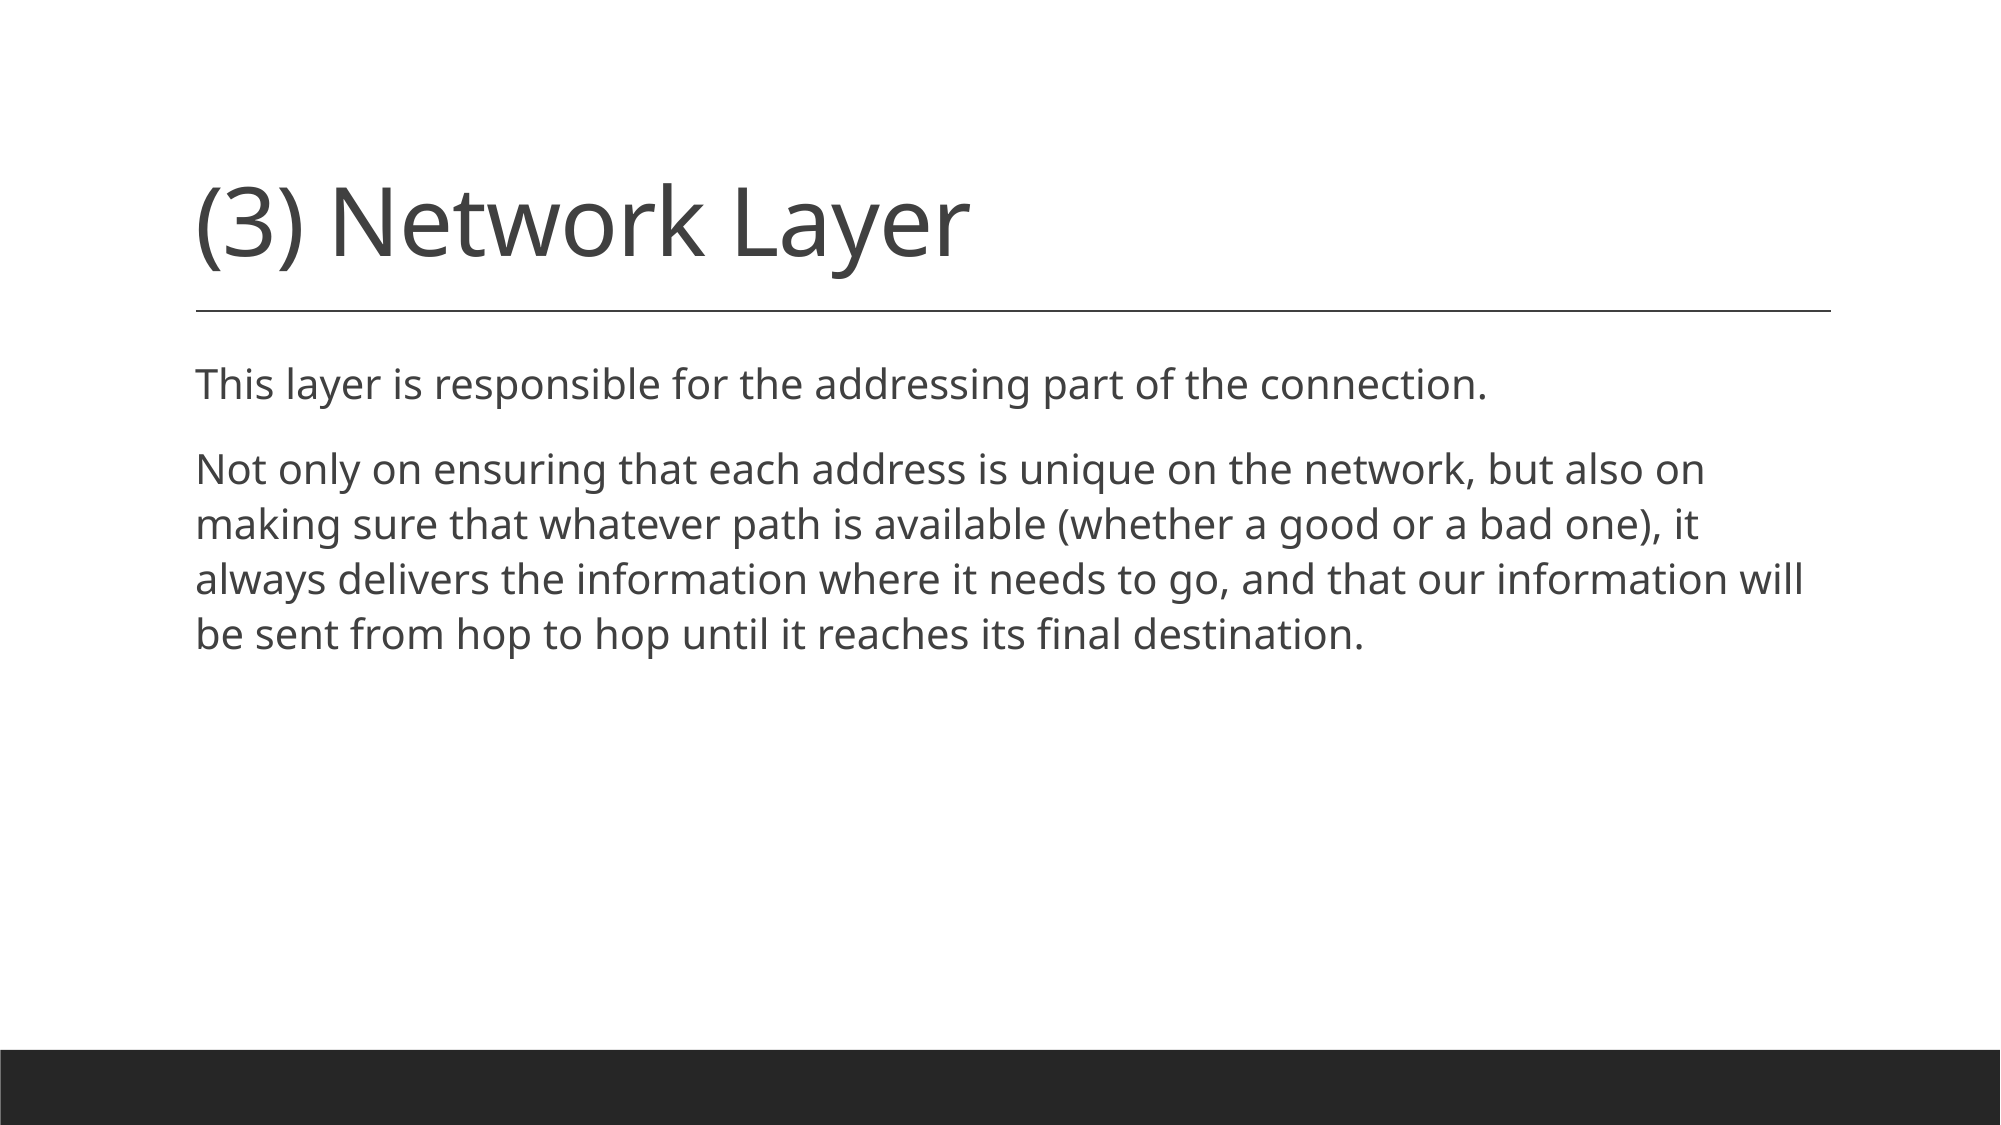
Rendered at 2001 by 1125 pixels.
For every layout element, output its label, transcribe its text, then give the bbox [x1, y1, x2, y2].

title (3) Network Layer [180, 47, 1830, 285]
list This layer is responsible for the addressing part of the connection. Not only on ensuring that each address is unique on the network, but also on making sure that whatever path is available (whether a good or a bad one), it always delivers the information where it needs to go, and that our information will be sent from hop to hop until it reaches its final destination. [180, 345, 1830, 963]
